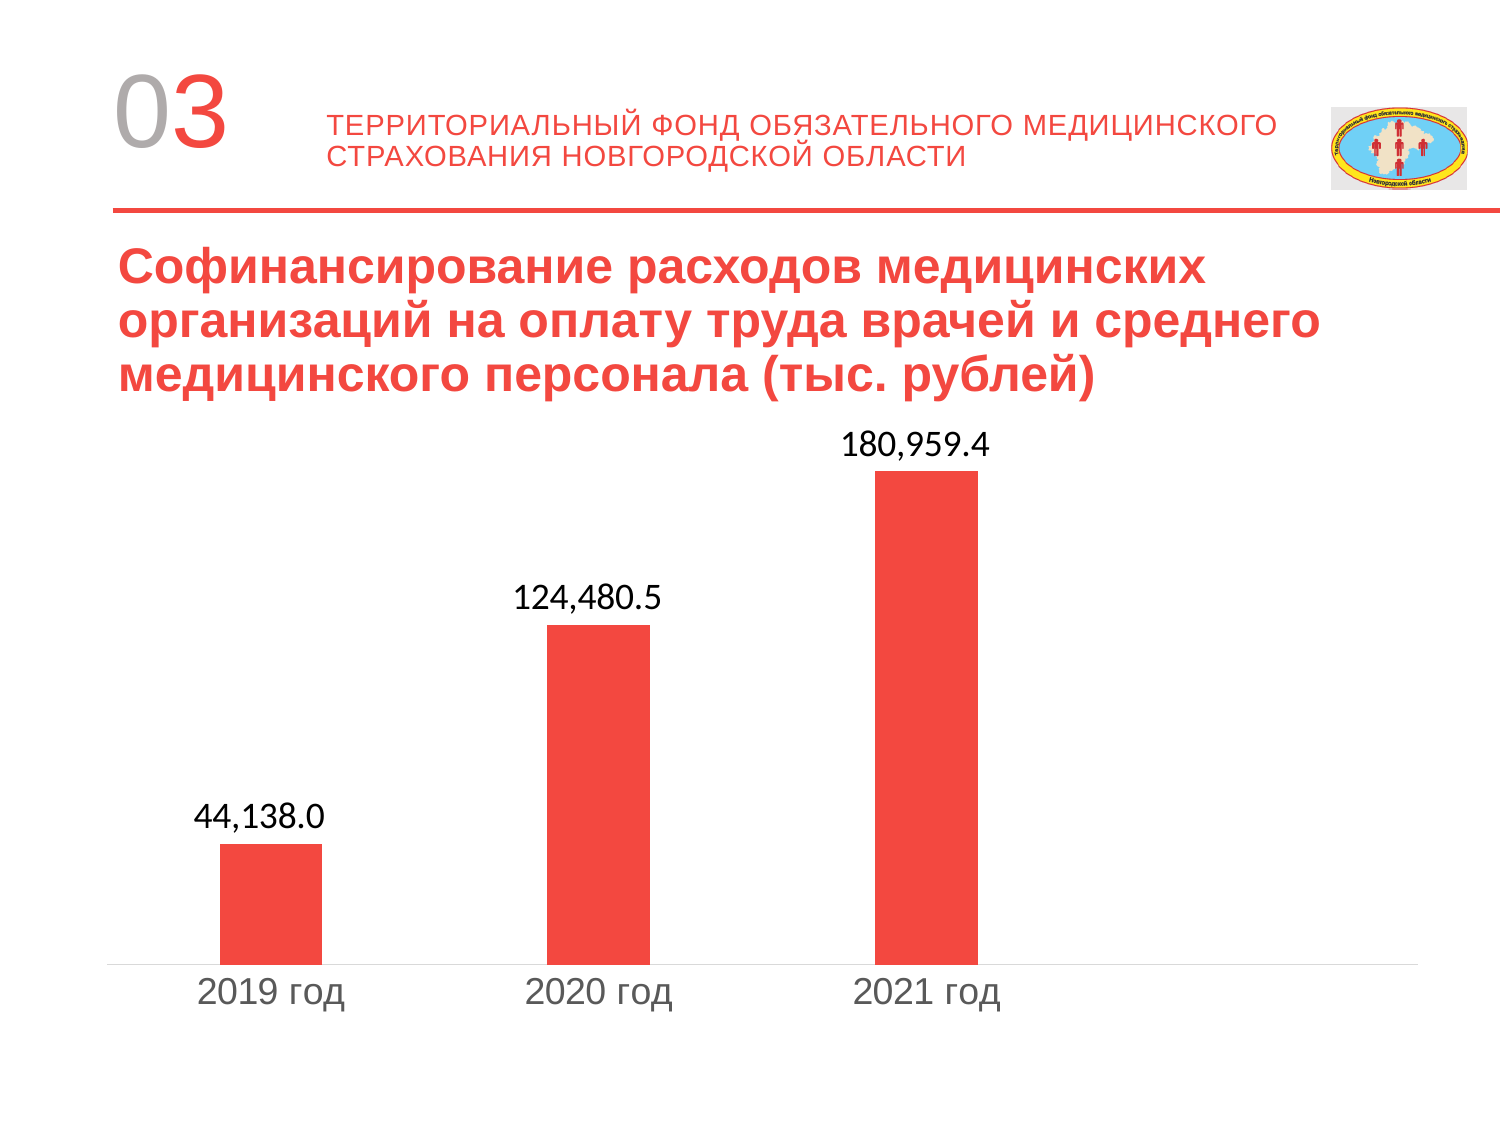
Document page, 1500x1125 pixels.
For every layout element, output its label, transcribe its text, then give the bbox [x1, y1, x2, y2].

text_box 03 [98, 36, 312, 177]
picture [1331, 107, 1468, 190]
text_box ТЕРРИТОРИАЛЬНЫЙ ФОНД ОБЯЗАТЕЛЬНОГО МЕДИЦИНСКОГО СТРАХОВАНИЯ НОВГОРОДСКОЙ ОБЛАСТИ [311, 102, 1332, 147]
chart [106, 415, 1422, 1082]
text_box Софинансирование расходов медицинских организаций на оплату труда врачей и среднего медицинского персонала (тыс. рублей) [103, 232, 1397, 420]
